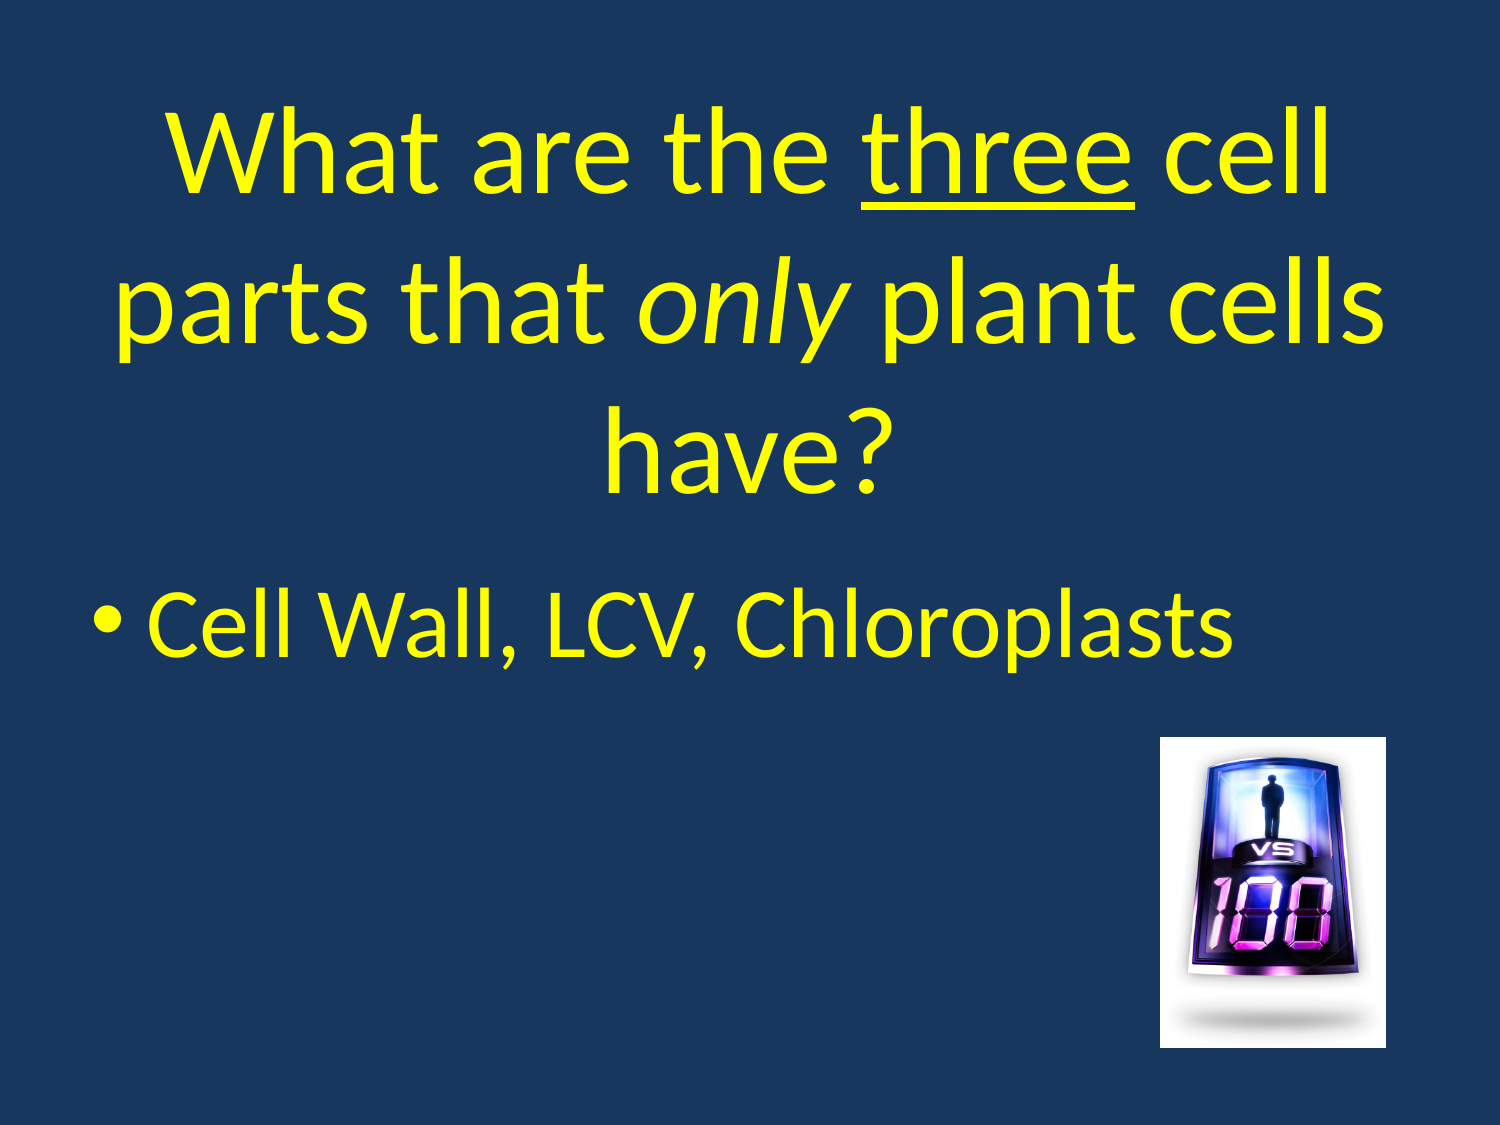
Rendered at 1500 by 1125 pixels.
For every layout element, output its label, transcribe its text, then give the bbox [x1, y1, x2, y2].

title What are the three cell parts that only plant cells have? [62, 200, 1438, 388]
picture [1160, 737, 1386, 1049]
list Cell Wall, LCV, Chloroplasts [75, 549, 1425, 725]
